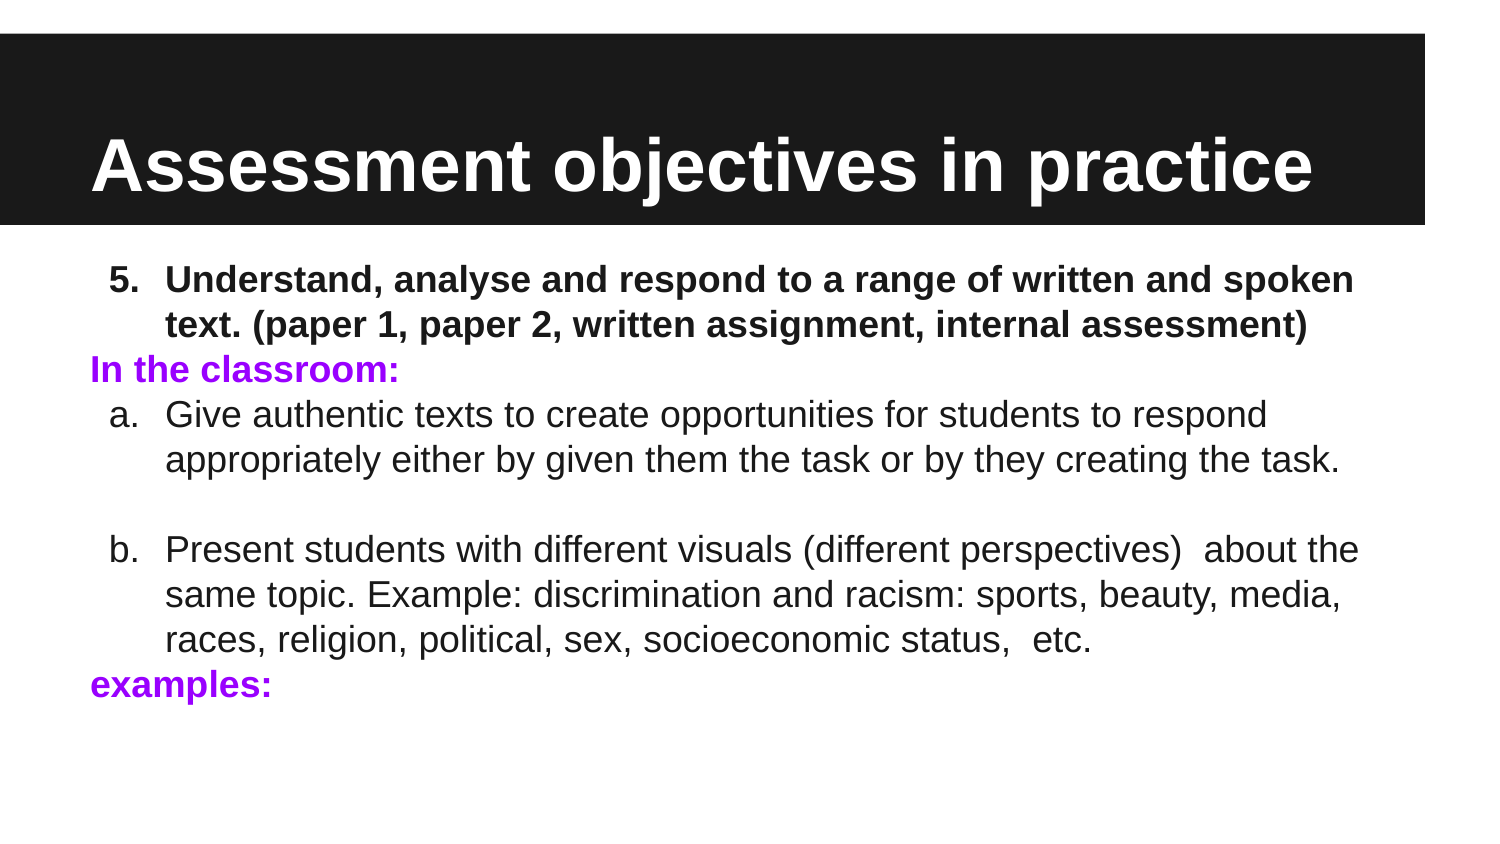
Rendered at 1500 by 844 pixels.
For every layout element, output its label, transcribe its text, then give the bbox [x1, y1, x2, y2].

title Assessment objectives in practice [75, 33, 1425, 221]
list Understand, analyse and respond to a range of written and spoken text. (paper 1, paper 2, written assignment, internal assessment) In the classroom: Give authentic texts to create opportunities for students to respond appropriately either by given them the task or by they creating the task. Present students with different visuals (different perspectives) about the same topic. Example: discrimination and racism: sports, beauty, media, races, religion, political, sex, socioeconomic status, etc. examples: [75, 239, 1425, 808]
